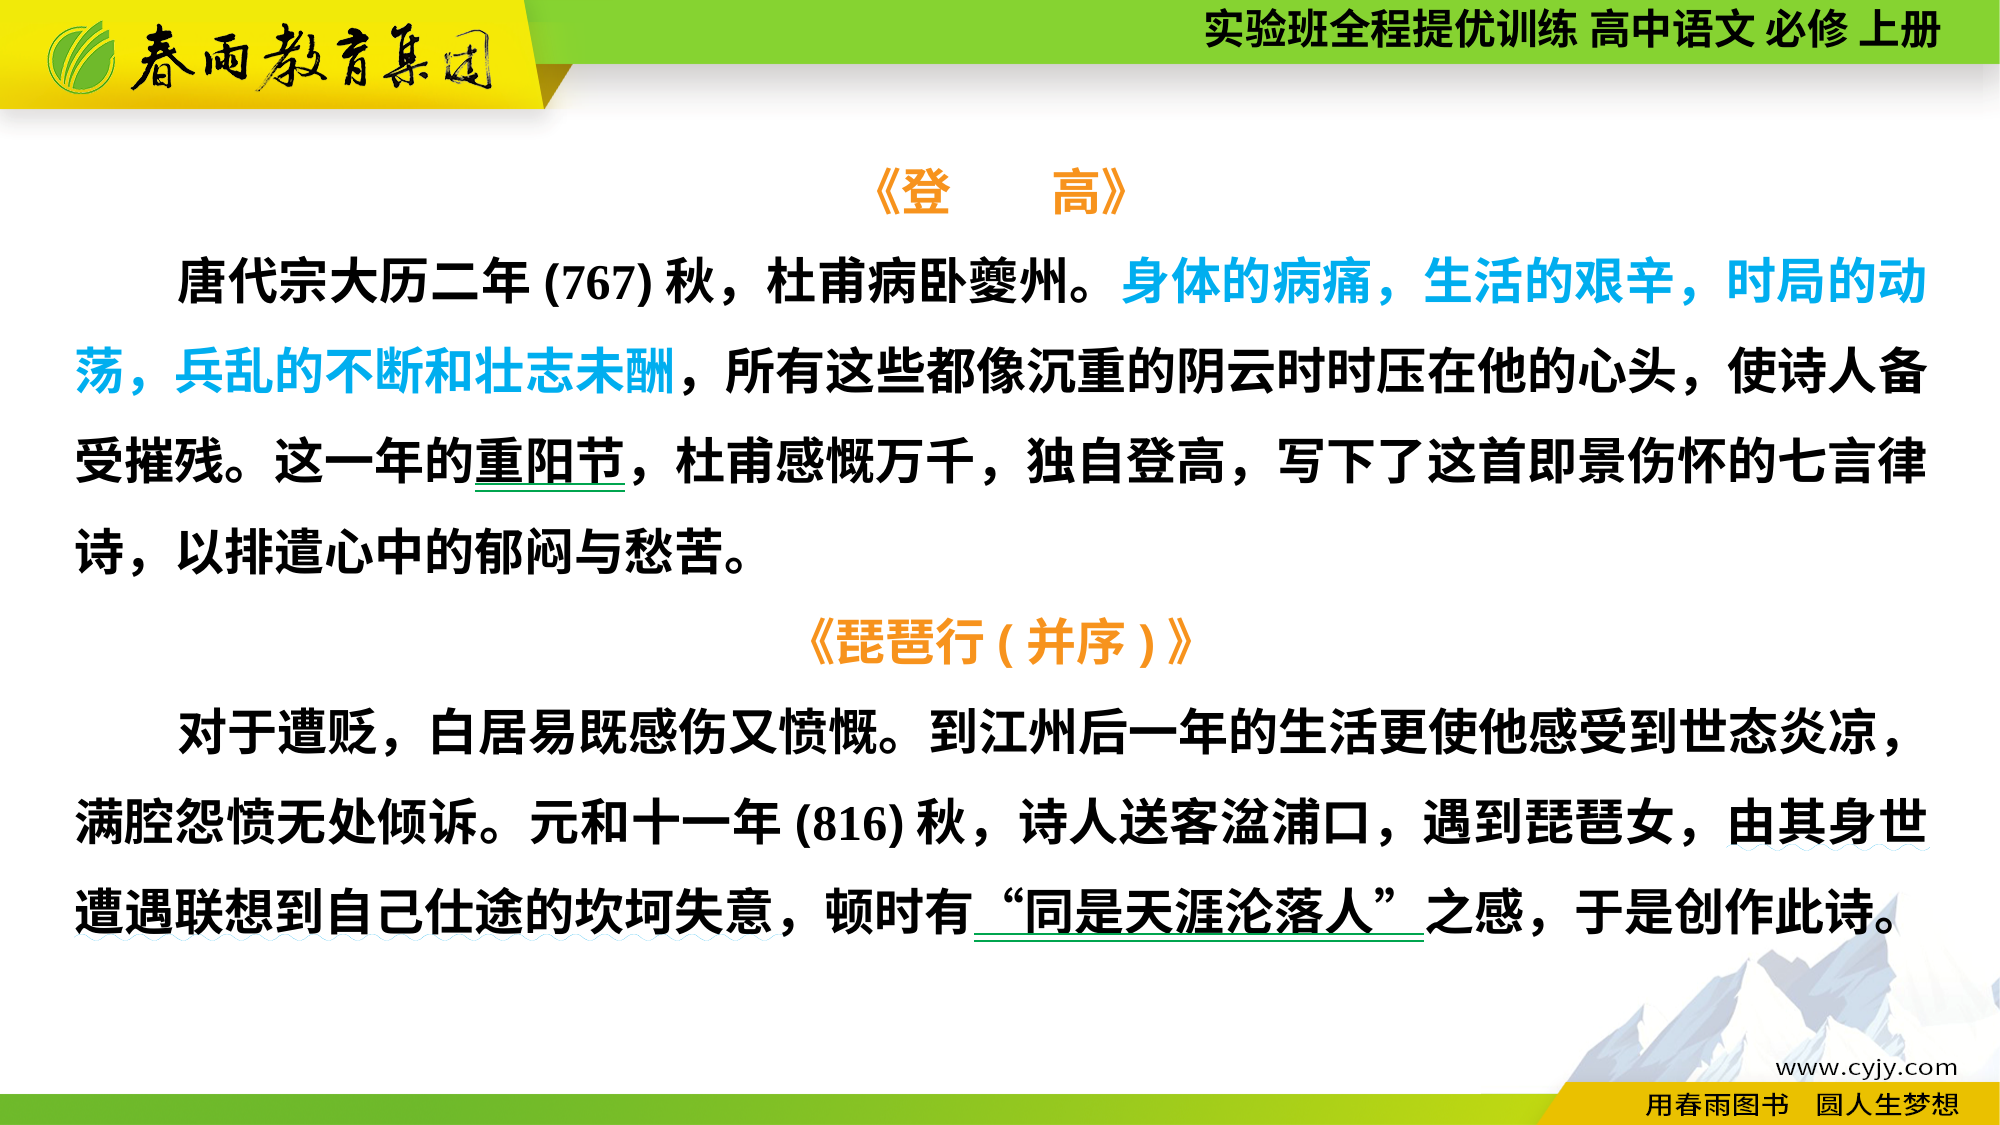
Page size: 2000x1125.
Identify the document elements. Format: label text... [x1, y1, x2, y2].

picture [0, 0, 2000, 1125]
list 《登 高》 唐代宗大历二年(767)秋，杜甫病卧夔州。身体的病痛，生活的艰辛，时局的动荡，兵乱的不断和壮志未酬，所有这些都像沉重的阴云时时压在他的心头，使诗人备受摧残。这一年的重阳节，杜甫感慨万千，独自登高，写下了这首即景伤怀的七言律诗，以排遣心中的郁闷与愁苦。 《琵琶行(并序)》 对于遭贬，白居易既感伤又愤慨。到江州后一年的生活更使他感受到世态炎凉，满腔怨愤无处倾诉。元和十一年(816)秋，诗人送客湓浦口，遇到琵琶女，由其身世遭遇联想到自己仕途的坎坷失意，顿时有“同是天涯沦落人”之感，于是创作此诗。 [59, 122, 1944, 1035]
